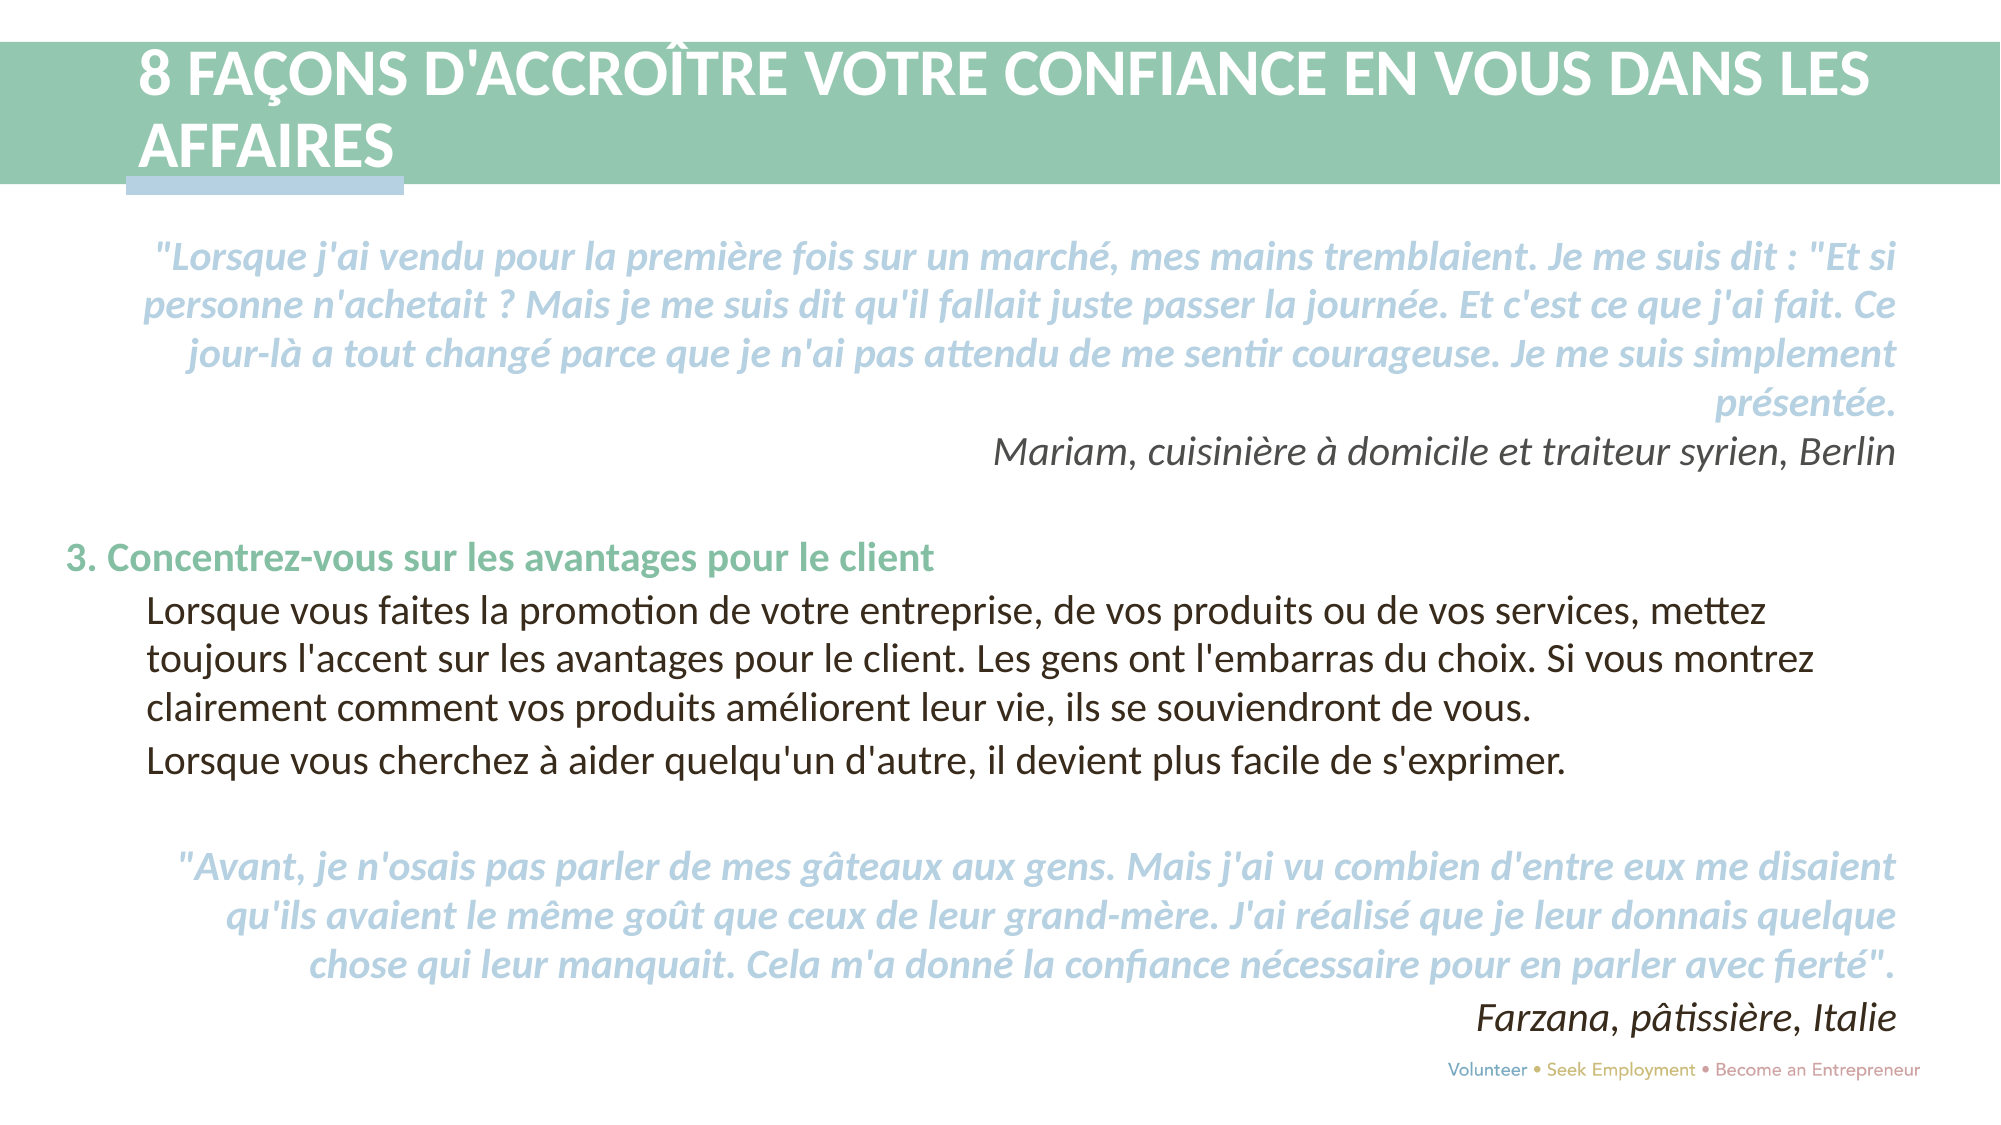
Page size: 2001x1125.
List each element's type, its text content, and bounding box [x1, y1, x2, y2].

picture [1418, 1046, 1971, 1103]
list "Lorsque j'ai vendu pour la première fois sur un marché, mes mains tremblaient. Je me suis dit : "Et si personne n'achetait ? Mais je me suis dit qu'il fallait juste passer la journée. Et c'est ce que j'ai fait. Ce jour-là a tout changé parce que je n'ai pas attendu de me sentir courageuse. Je me suis simplement présentée. Mariam, cuisinière à domicile et traiteur syrien, Berlin 3. Concentrez-vous sur les avantages pour le client Lorsque vous faites la promotion de votre entreprise, de vos produits ou de vos services, mettez toujours l'accent sur les avantages pour le client. Les gens ont l'embarras du choix. Si vous montrez clairement comment vos produits améliorent leur vie, ils se souviendront de vous. Lorsque vous cherchez à aider quelqu'un d'autre, il devient plus facile de s'exprimer. "Avant, je n'osais pas parler de mes gâteaux aux gens. Mais j'ai vu combien d'entre eux me disaient qu'ils avaient le même goût que ceux de leur grand-mère. J'ai réalisé que je leur donnais quelque chose qui leur manquait. Cela m'a donné la confiance nécessaire pour en parler avec fierté". Farzana, pâtissière, Italie [50, 222, 1913, 969]
list 8 FAÇONS D'ACCROÎTRE VOTRE CONFIANCE EN VOUS DANS LES AFFAIRES [123, 51, 1913, 170]
